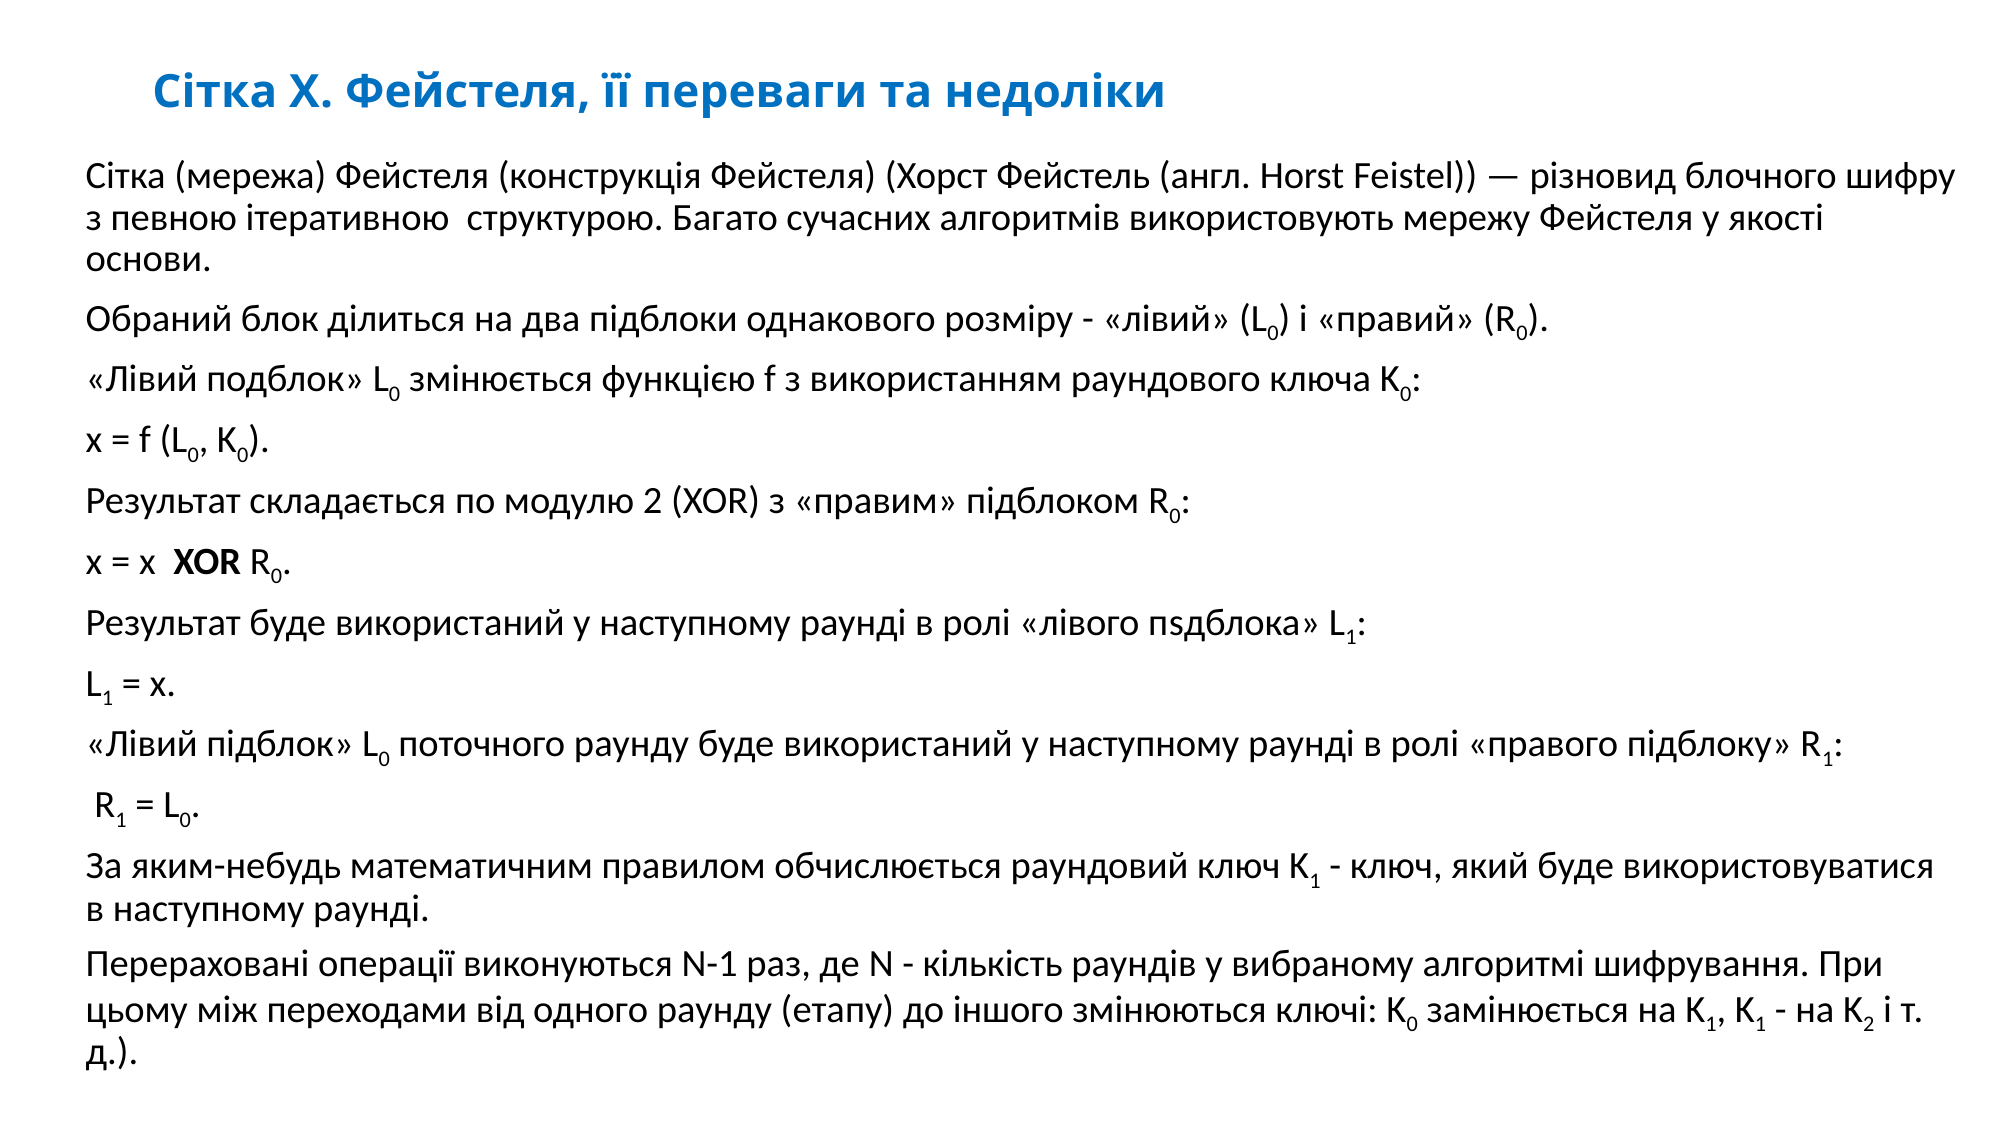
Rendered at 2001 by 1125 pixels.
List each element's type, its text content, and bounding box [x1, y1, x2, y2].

list Сітка (мережа) Фейстеля (конструкція Фейстеля) (Хорст Фейстель (англ. Horst Feistel)) — різновид блочного шифру з певною ітеративною структурою. Багато сучасних алгоритмів використовують мережу Фейстеля у якості основи. Обраний блок ділиться на два підблоки однакового розміру - «лівий» (L0) і «правий» (R0). «Лівий подблок» L0 змінюється функцією f з використанням раундового ключа K0: х = f (L0, K0). Результат складається по модулю 2 (XOR) з «правим» підблоком R0: х = х XOR R0. Результат буде використаний у наступному раунді в ролі «лівого пsдблока» L1: L1 = х. «Лівий підблок» L0 поточного раунду буде використаний у наступному раунді в ролі «правого підблоку» R1: R1 = L0. За яким-небудь математичним правилом обчислюється раундовий ключ K1 - ключ, який буде використовуватися в наступному раунді. Перераховані операції виконуються N-1 раз, де N - кількість раундів у вибраному алгоритмі шифрування. При цьому між переходами від одного раунду (етапу) до іншого змінюються ключі: K0 замінюється на K1, K1 - на K2 і т. д.). [70, 147, 1972, 1092]
title Сітка Х. Фейстеля, її переваги та недоліки [137, 59, 1863, 126]
